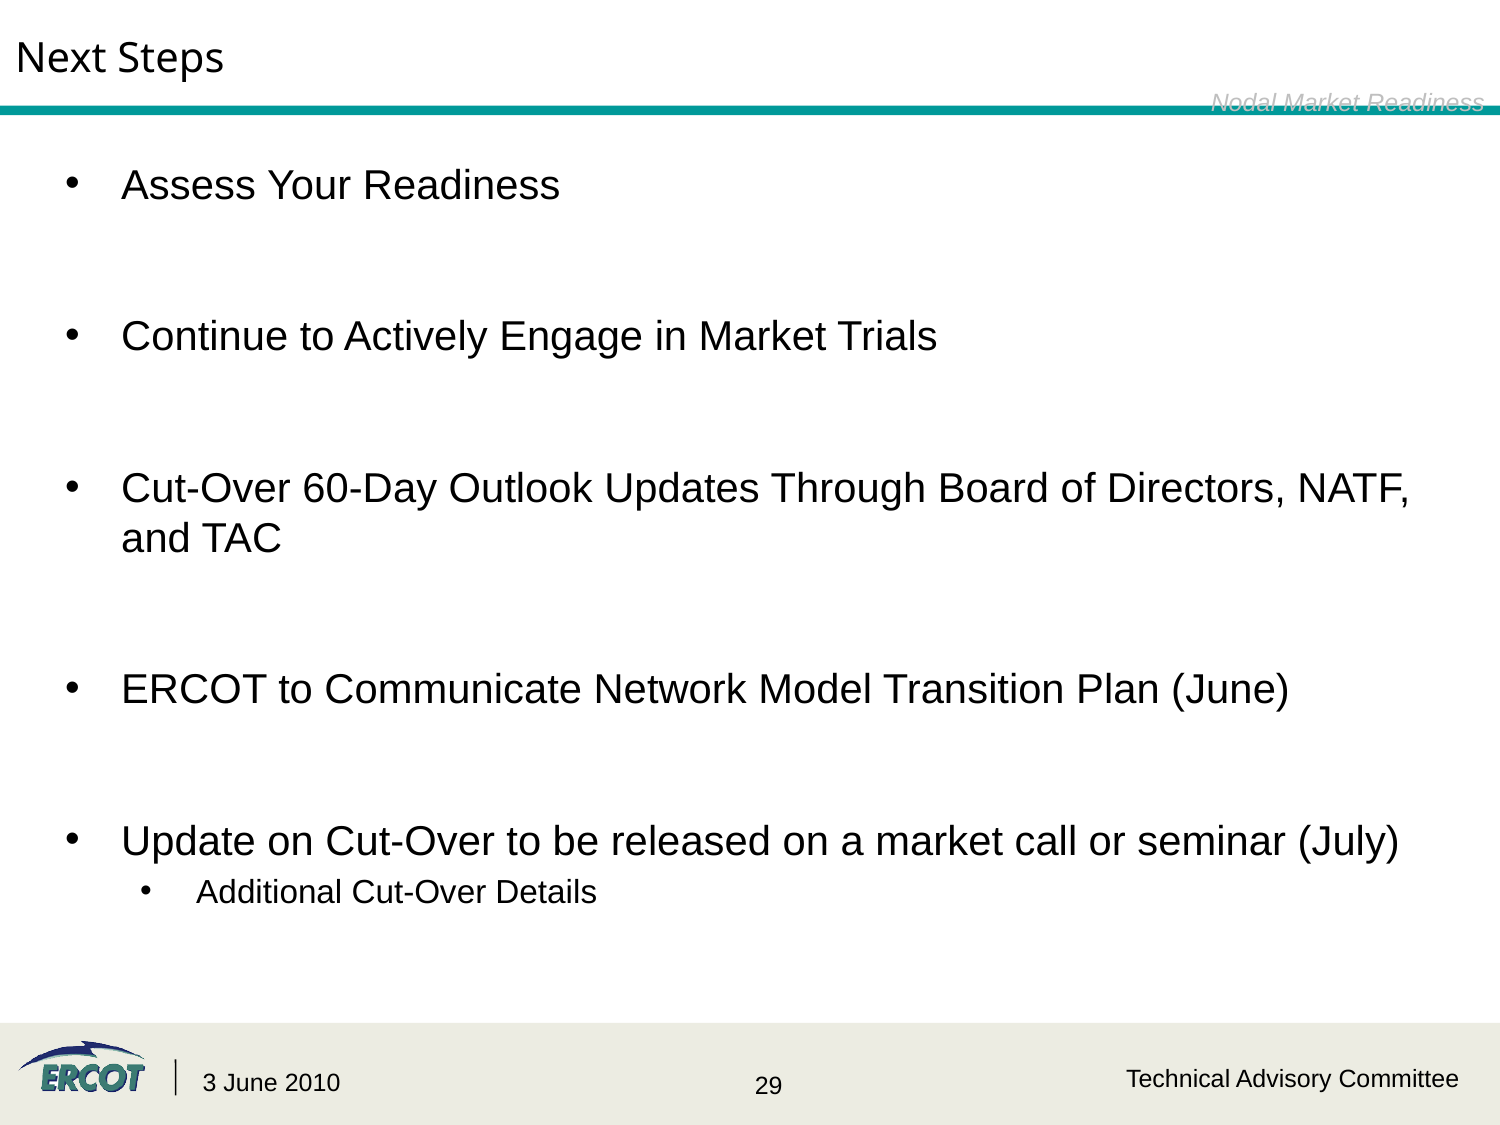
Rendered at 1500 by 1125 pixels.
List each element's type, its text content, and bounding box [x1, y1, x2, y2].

text_box Nodal Market Readiness [950, 79, 1500, 125]
picture [10, 1031, 151, 1111]
text_box Assess Your Readiness Continue to Actively Engage in Market Trials Cut-Over 60-Day Outlook Updates Through Board of Directors, NATF, and TAC ERCOT to Communicate Network Model Transition Plan (June) Update on Cut-Over to be released on a market call or seminar (July) Additional Cut-Over Details [50, 149, 1500, 1000]
footer Technical Advisory Committee [1024, 1054, 1476, 1125]
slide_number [187, 1059, 538, 1125]
text_box Next Steps [0, 0, 1500, 113]
